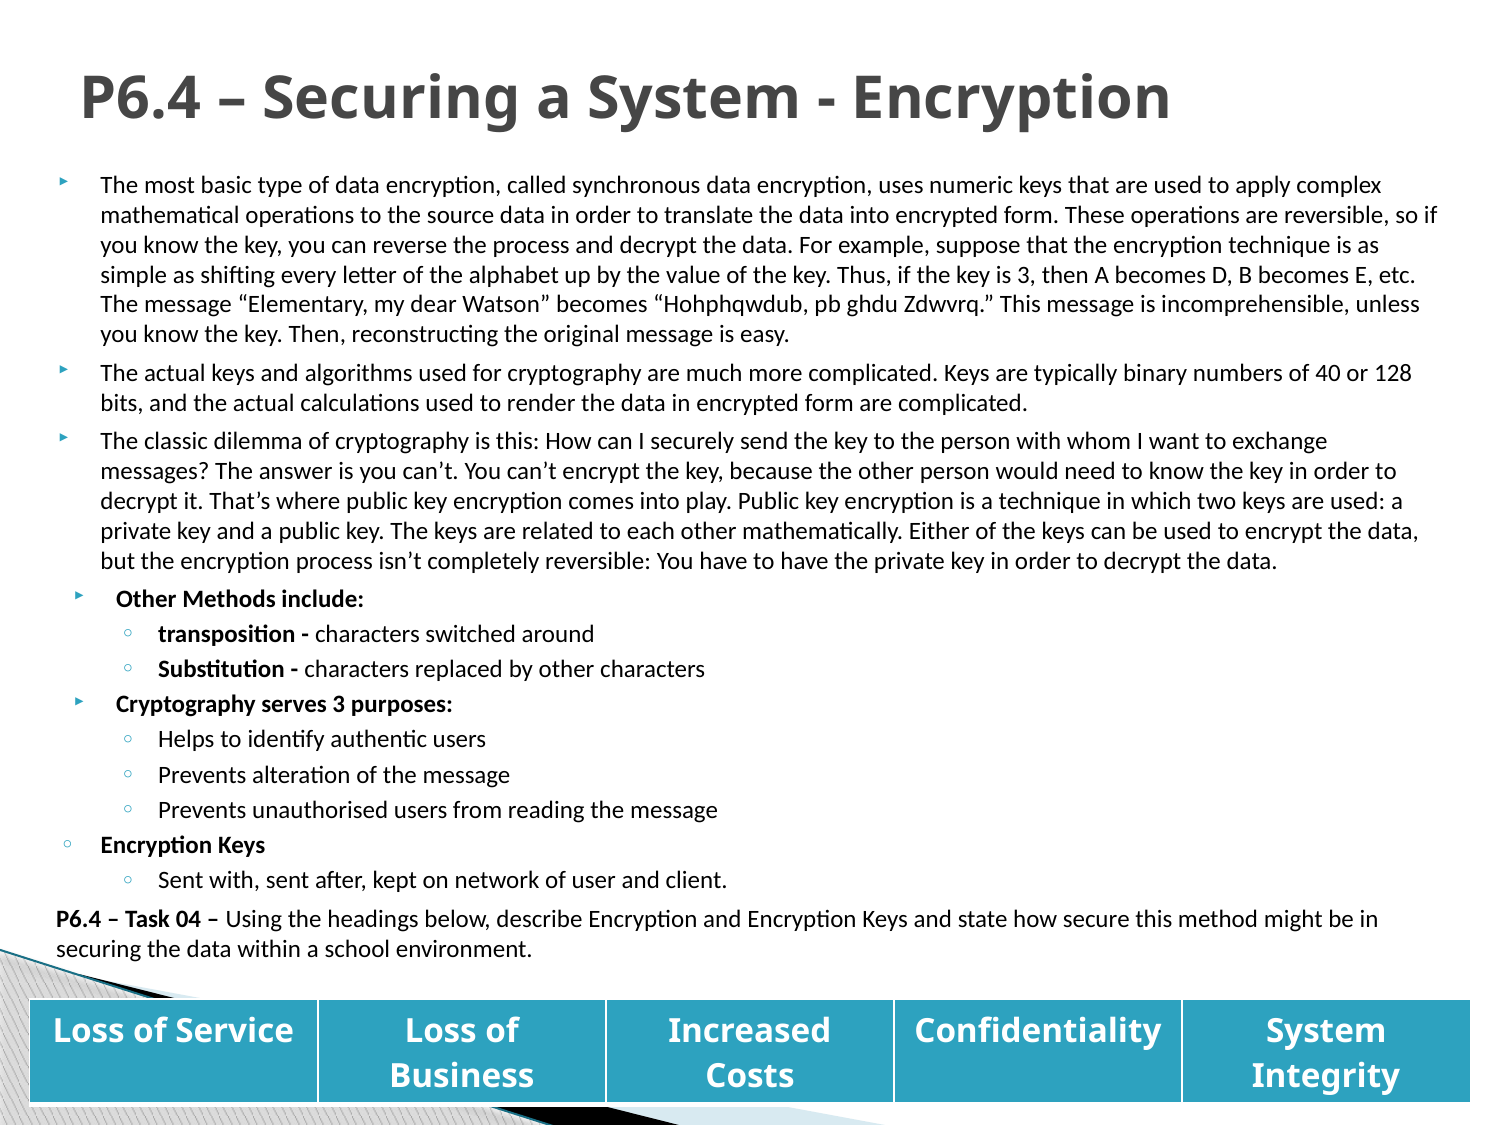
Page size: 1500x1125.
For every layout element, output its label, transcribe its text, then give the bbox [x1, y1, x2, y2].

title P6.4 – Securing a System - Encryption [64, 30, 1415, 159]
table_header Loss of Business [319, 1000, 605, 1102]
table_header Confidentiality [895, 1000, 1181, 1102]
list The most basic type of data encryption, called synchronous data encryption, uses numeric keys that are used to apply complex mathematical operations to the source data in order to translate the data into encrypted form. These operations are reversible, so if you know the key, you can reverse the process and decrypt the data. For example, suppose that the encryption technique is as simple as shifting every letter of the alphabet up by the value of the key. Thus, if the key is 3, then A becomes D, B becomes E, etc. The message “Elementary, my dear Watson” becomes “Hohphqwdub, pb ghdu Zdwvrq.” This message is incomprehensible, unless you know the key. Then, reconstructing the original message is easy. The actual keys and algorithms used for cryptography are much more complicated. Keys are typically binary numbers of 40 or 128 bits, and the actual calculations used to render the data in encrypted form are complicated. The classic dilemma of cryptography is this: How can I securely send the key to the person with whom I want to exchange messages? The answer is you can’t. You can’t encrypt the key, because the other person would need to know the key in order to decrypt it. That’s where public key encryption comes into play. Public key encryption is a technique in which two keys are used: a private key and a public key. The keys are related to each other mathematically. Either of the keys can be used to encrypt the data, but the encryption process isn’t completely reversible: You have to have the private key in order to decrypt the data. Other Methods include: transposition - characters switched around Substitution - characters replaced by other characters Cryptography serves 3 purposes: Helps to identify authentic users Prevents alteration of the message Prevents unauthorised users from reading the message Encryption Keys Sent with, sent after, kept on network of user and client. P6.4 – Task 04 – Using the headings below, describe Encryption and Encryption Keys and state how secure this method might be in securing the data within a school environment. [41, 160, 1459, 998]
table_header Increased Costs [607, 1000, 893, 1102]
table_header System Integrity [1183, 1000, 1470, 1102]
table_header Loss of Service [30, 1000, 317, 1102]
